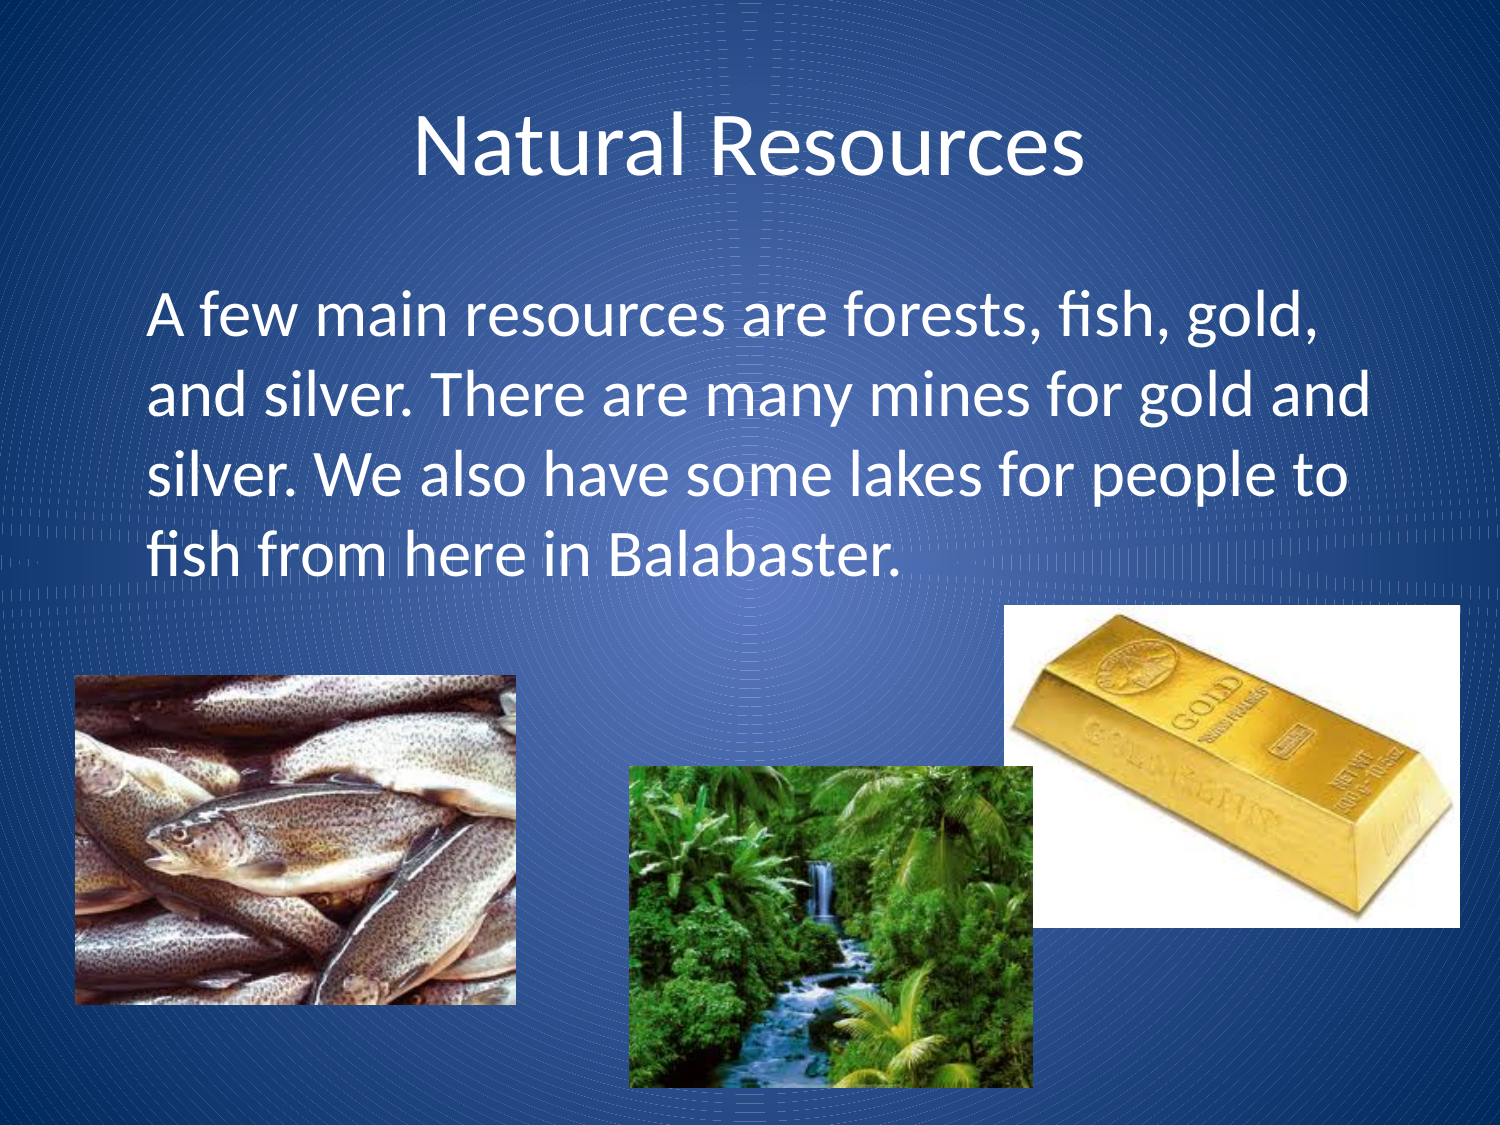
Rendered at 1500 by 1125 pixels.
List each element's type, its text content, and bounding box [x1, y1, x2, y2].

picture [74, 674, 516, 1006]
title Natural Resources [75, 45, 1425, 233]
picture [629, 604, 1460, 1088]
list A few main resources are forests, fish, gold, and silver. There are many mines for gold and silver. We also have some lakes for people to fish from here in Balabaster. [75, 262, 1425, 1005]
